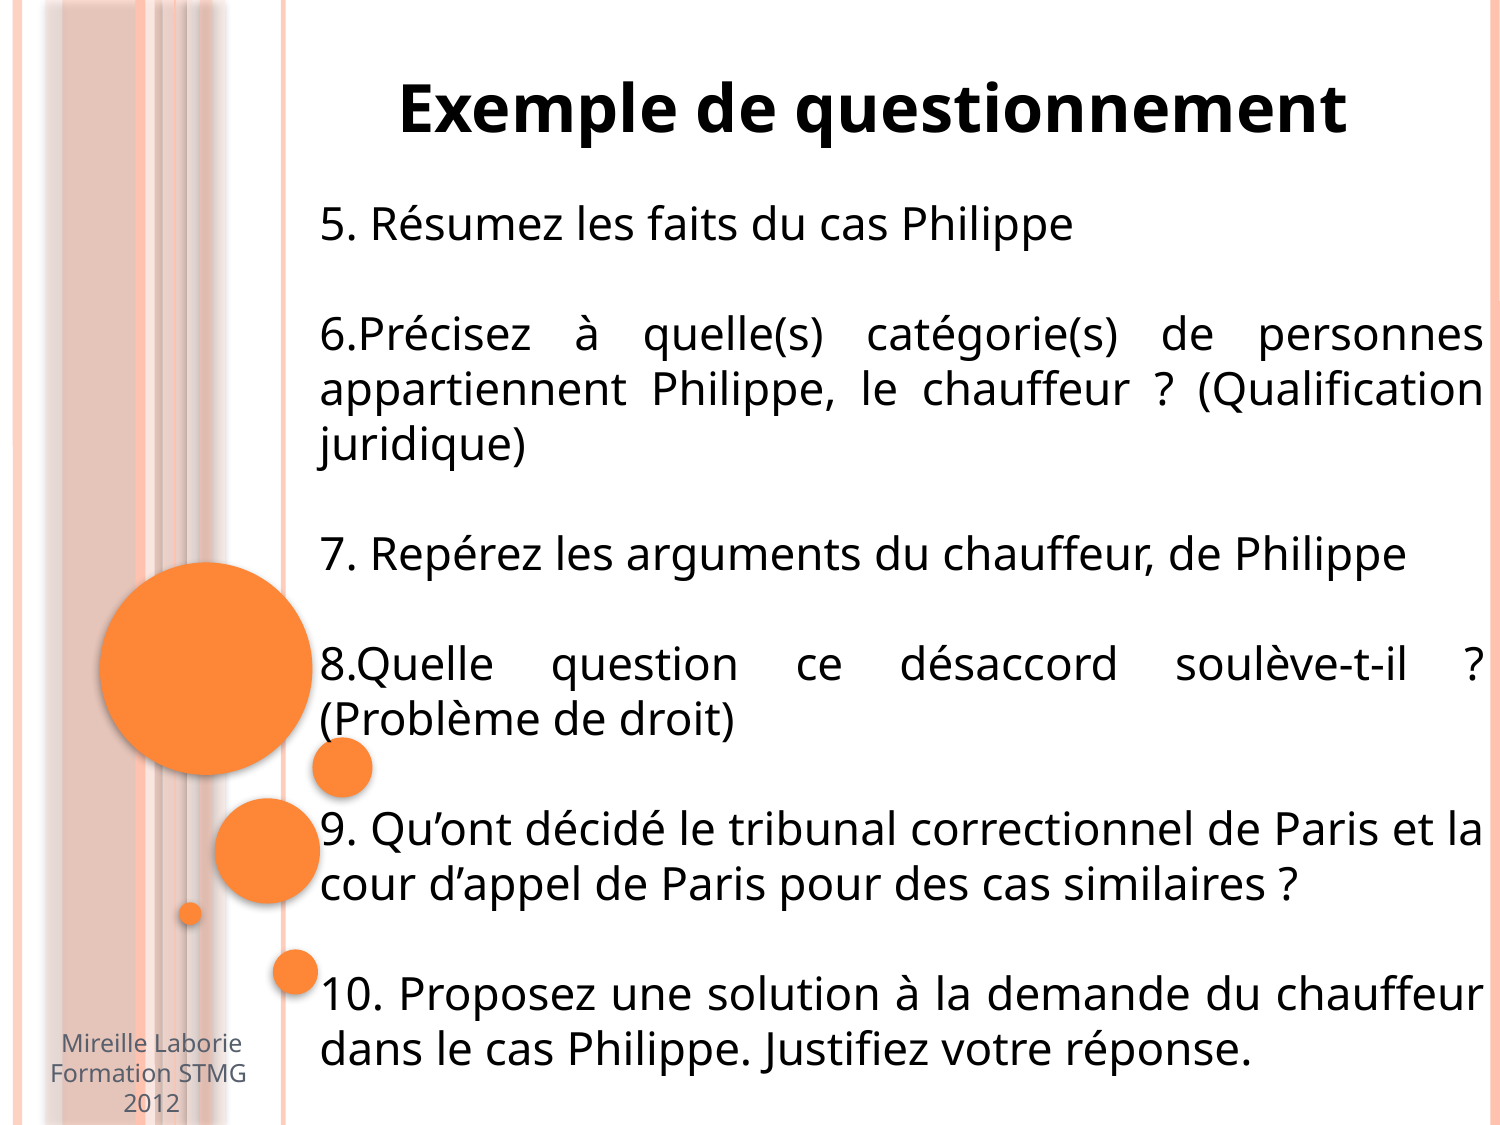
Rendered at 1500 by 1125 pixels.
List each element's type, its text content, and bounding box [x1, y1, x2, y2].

text_box Exemple de questionnement [328, 58, 1418, 154]
footer Mireille Laborie Formation STMG 2012 [0, 1019, 304, 1125]
text_box 5. Résumez les faits du cas Philippe 6.Précisez à quelle(s) catégorie(s) de personnes appartiennent Philippe, le chauffeur ? (Qualification juridique) 7. Repérez les arguments du chauffeur, de Philippe 8.Quelle question ce désaccord soulève-t-il ? (Problème de droit) 9. Qu’ont décidé le tribunal correctionnel de Paris et la cour d’appel de Paris pour des cas similaires ? 10. Proposez une solution à la demande du chauffeur dans le cas Philippe. Justifiez votre réponse. [304, 187, 1500, 1125]
